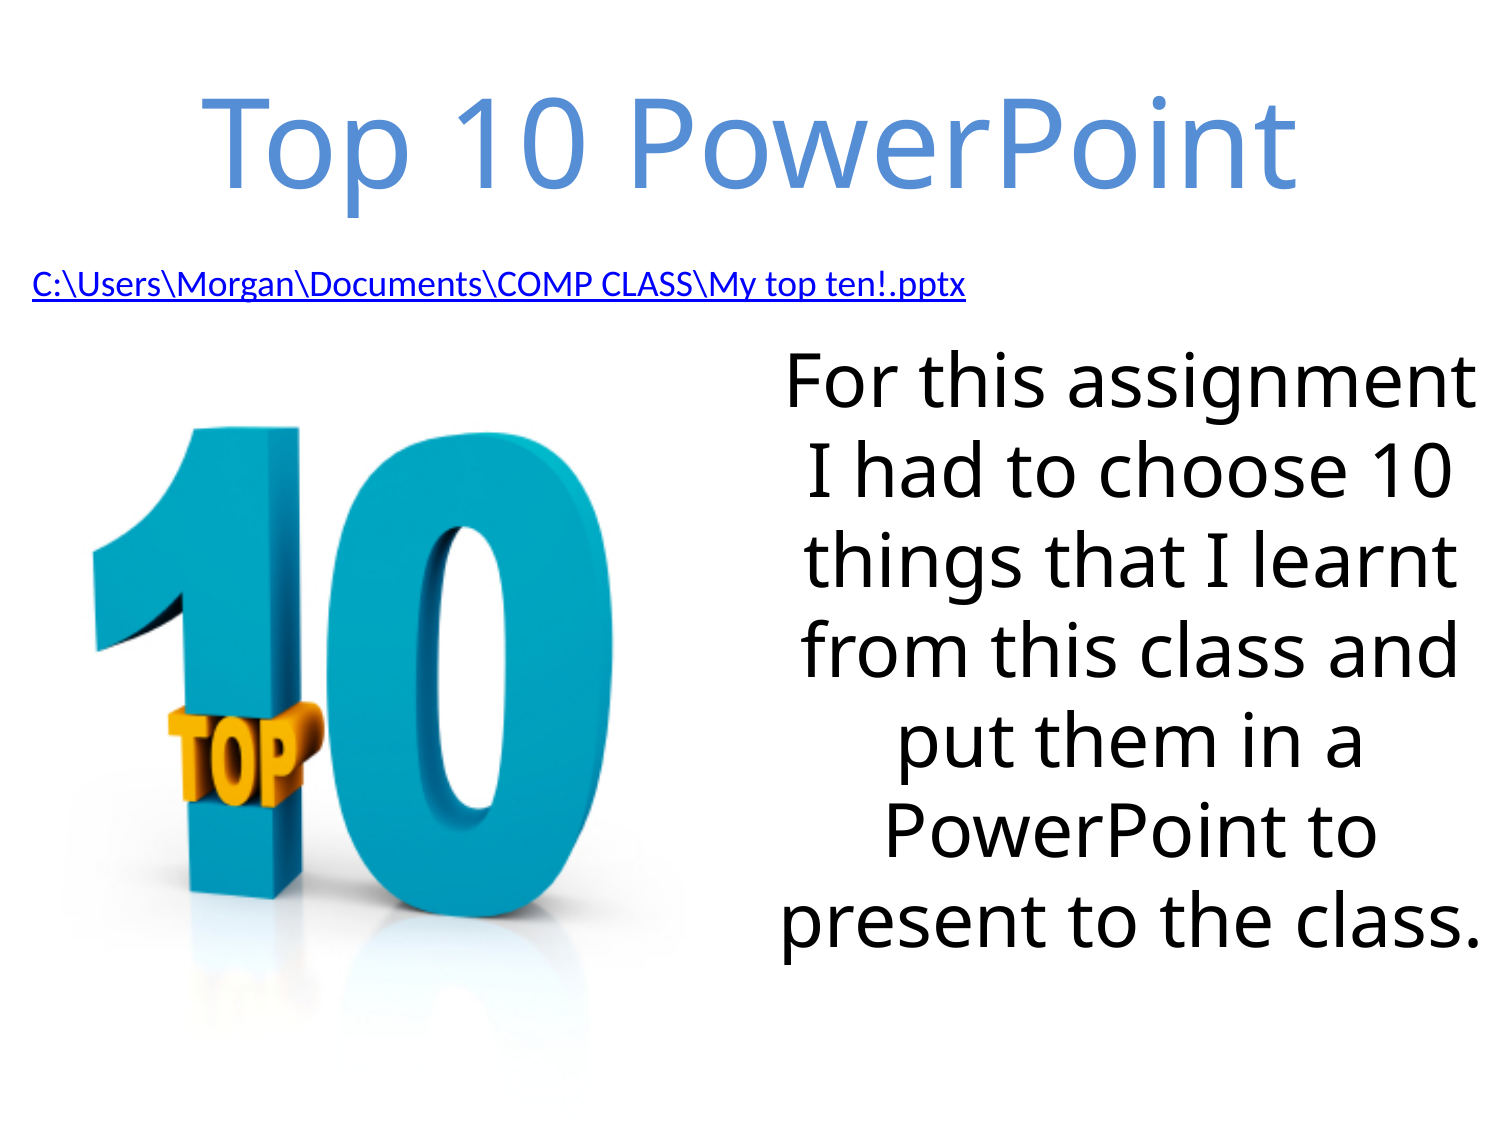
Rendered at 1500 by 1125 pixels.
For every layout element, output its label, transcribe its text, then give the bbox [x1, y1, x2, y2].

picture [0, 403, 724, 1125]
list For this assignment I had to choose 10 things that I learnt from this class and put them in a PowerPoint to present to the class. [762, 324, 1500, 988]
title Top 10 PowerPoint [75, 45, 1425, 233]
text_box C:\Users\Morgan\Documents\COMP CLASS\My top ten!.pptx [17, 251, 982, 312]
